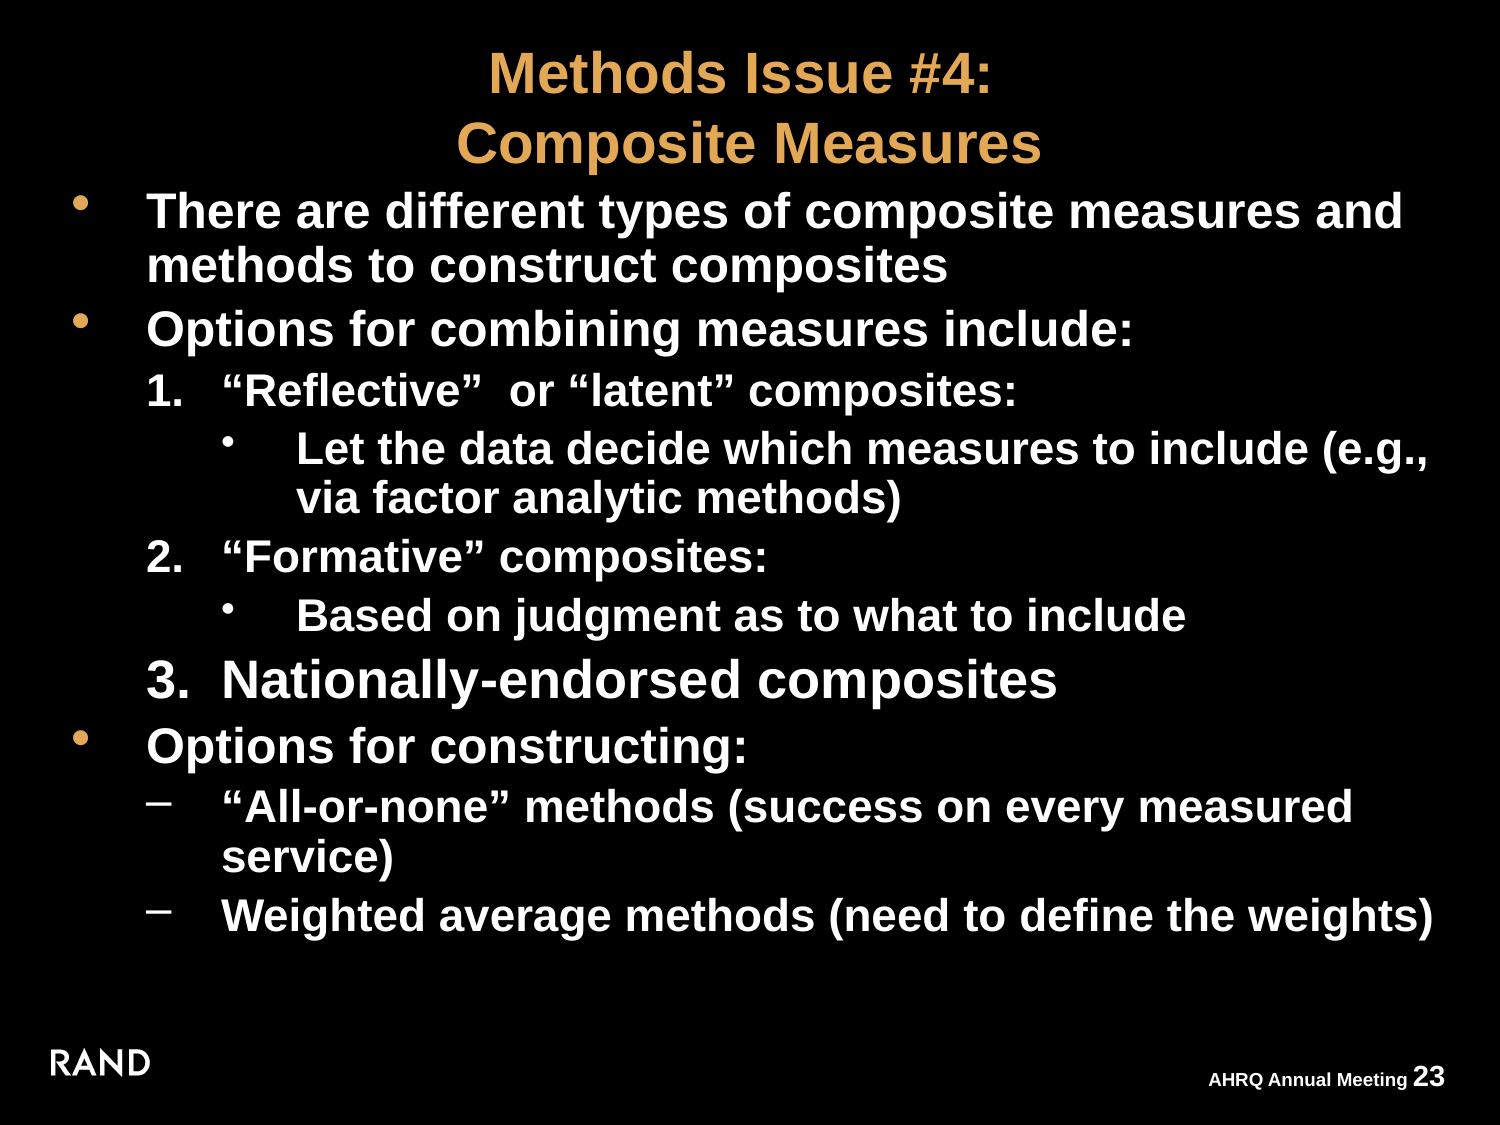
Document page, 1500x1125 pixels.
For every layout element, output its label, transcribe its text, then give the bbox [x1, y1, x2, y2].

list There are different types of composite measures and methods to construct composites Options for combining measures include: “Reflective” or “latent” composites: Let the data decide which measures to include (e.g., via factor analytic methods) “Formative” composites: Based on judgment as to what to include Nationally-endorsed composites Options for constructing: “All-or-none” methods (success on every measured service) Weighted average methods (need to define the weights) [70, 185, 1461, 1026]
title Methods Issue #4: Composite Measures [0, 35, 1500, 137]
picture [50, 1046, 151, 1077]
